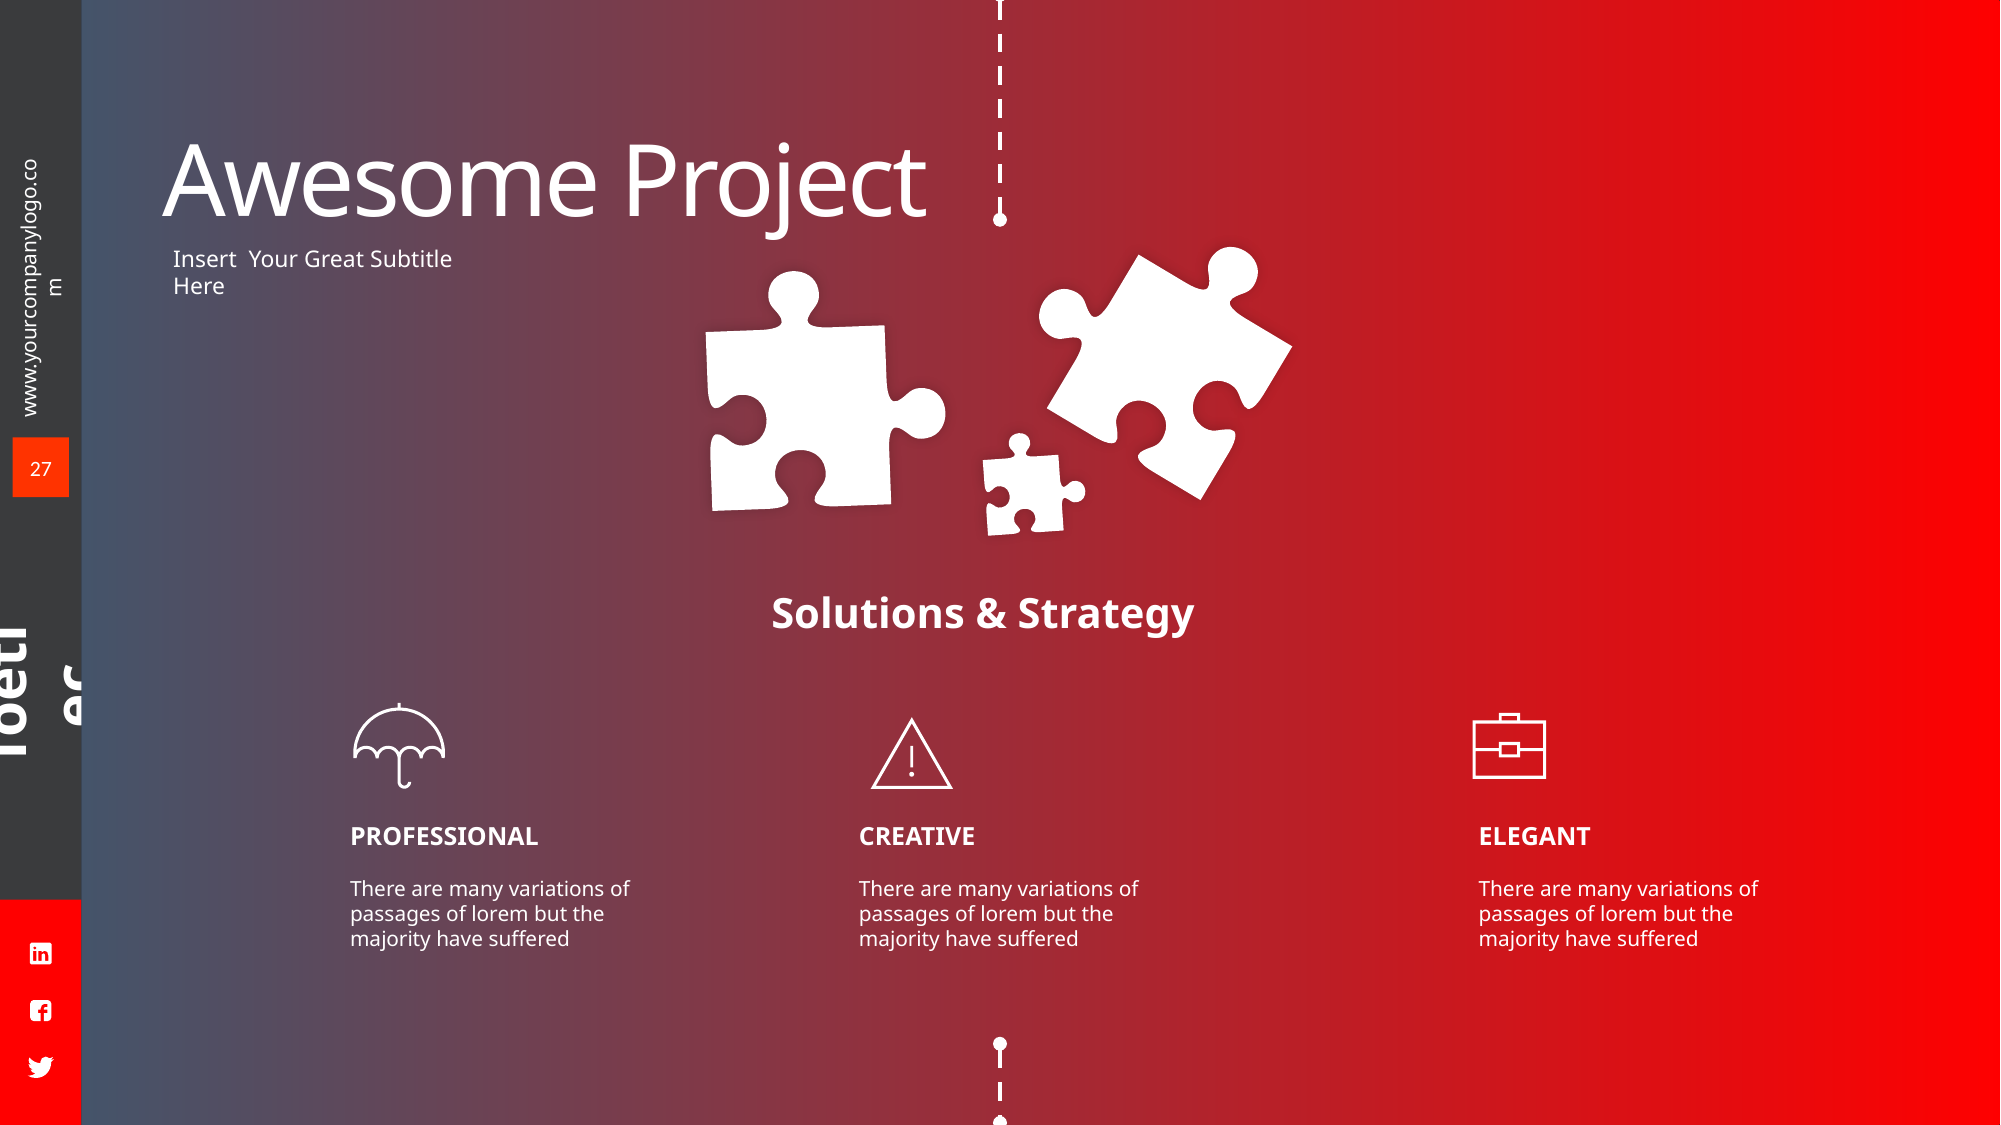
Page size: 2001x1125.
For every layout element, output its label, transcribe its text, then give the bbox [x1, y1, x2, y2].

picture [81, 0, 2000, 1125]
slide_number 27 [12, 437, 69, 498]
